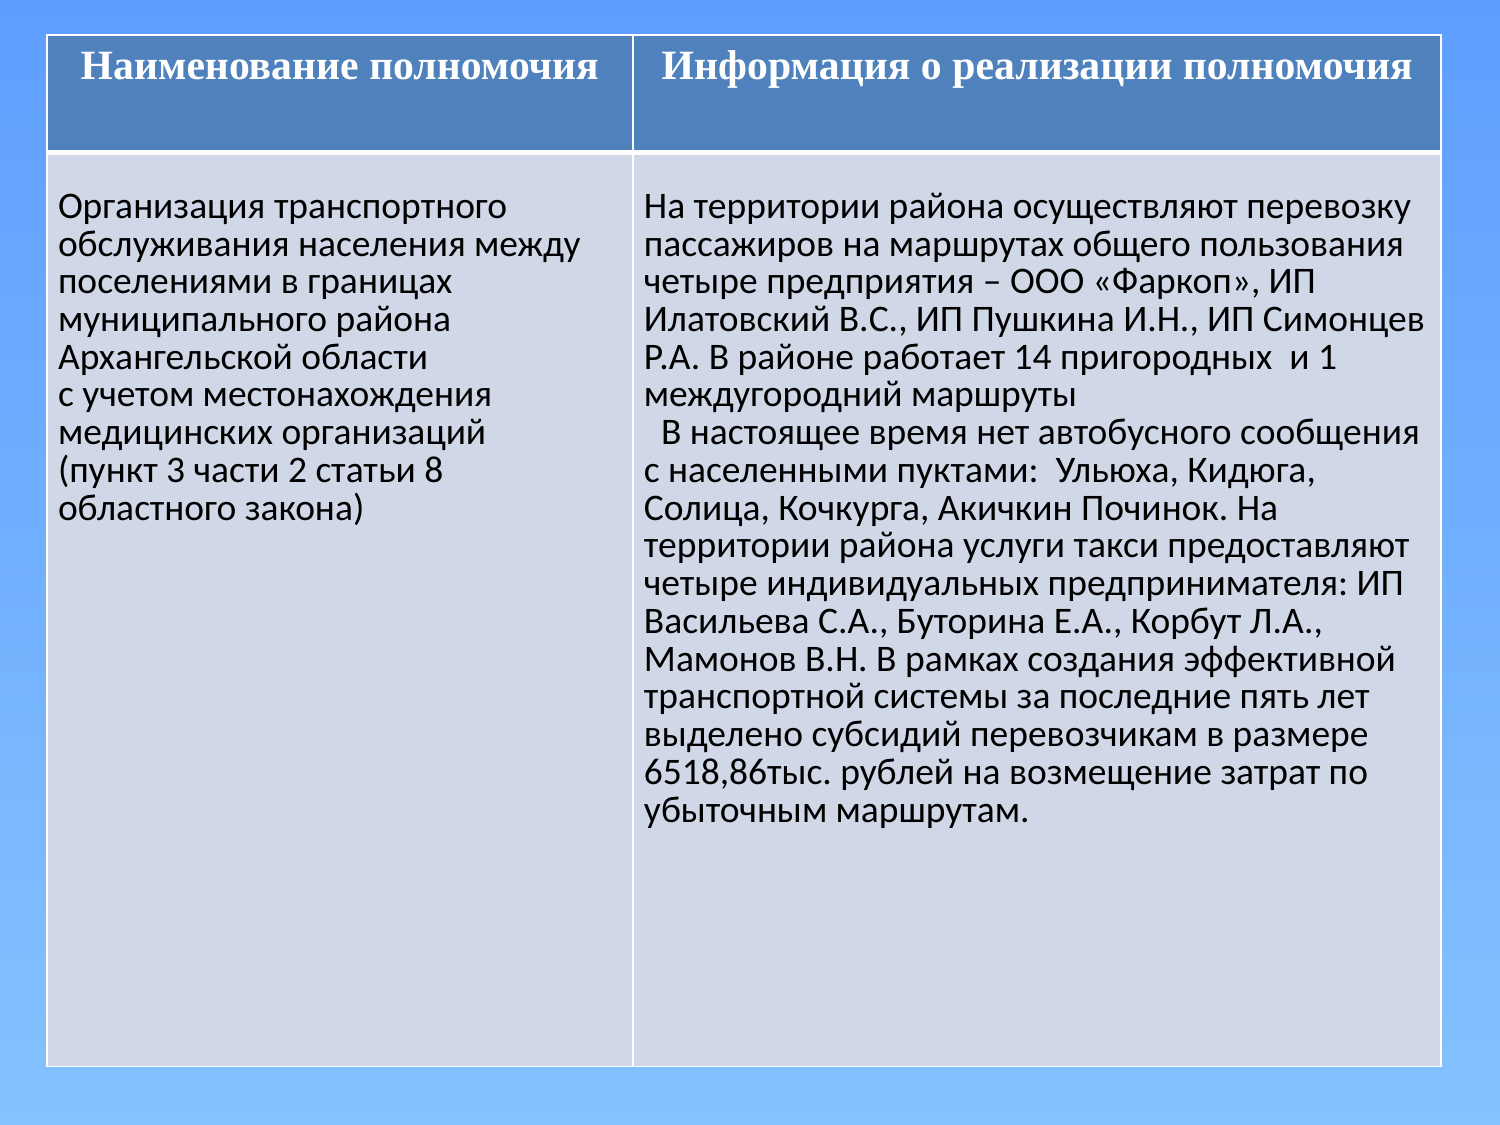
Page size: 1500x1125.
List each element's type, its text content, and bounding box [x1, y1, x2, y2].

table_cell На территории района осуществляют перевозку пассажиров на маршрутах общего пользования четыре предприятия – ООО «Фаркоп», ИП Илатовский В.С., ИП Пушкина И.Н., ИП Симонцев Р.А. В районе работает 14 пригородных и 1 междугородний маршруты В настоящее время нет автобусного сообщения с населенными пуктами: Ульюха, Кидюга, Солица, Кочкурга, Акичкин Починок. На территории района услуги такси предоставляют четыре индивидуальных предпринимателя: ИП Васильева С.А., Буторина Е.А., Корбут Л.А., Мамонов В.Н. В рамках создания эффективной транспортной системы за последние пять лет выделено субсидий перевозчикам в размере 6518,86тыс. рублей на возмещение затрат по убыточным маршрутам. [634, 155, 1440, 1066]
table_cell Организация транспортного обслуживания населения между поселениями в границах муниципального района Архангельской области с учетом местонахождения медицинских организаций (пункт 3 части 2 статьи 8 областного закона) [48, 155, 632, 1066]
table_header Наименование полномочия [48, 36, 632, 150]
table_header Информация о реализации полномочия [634, 36, 1440, 150]
